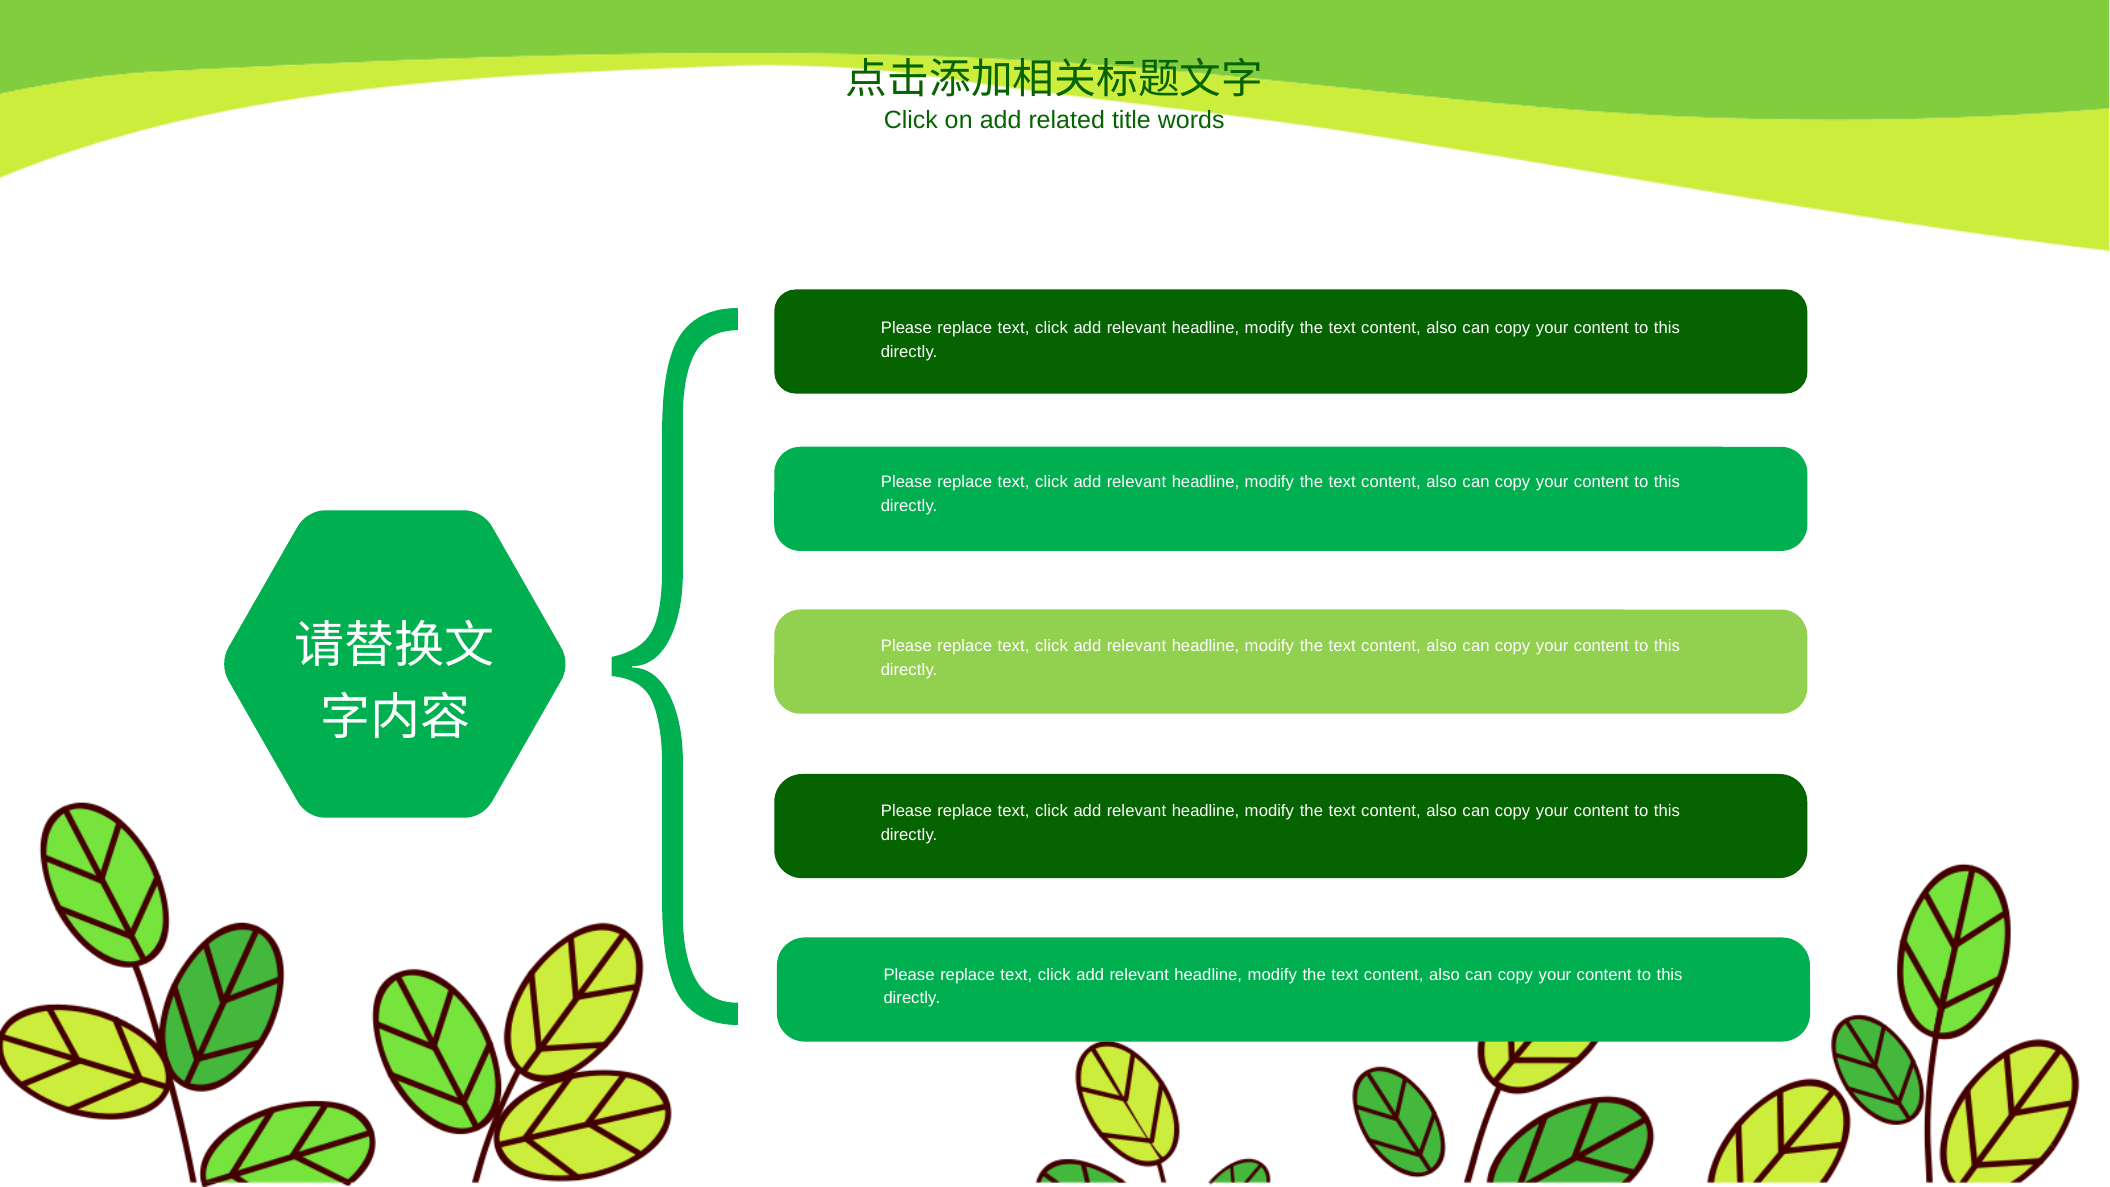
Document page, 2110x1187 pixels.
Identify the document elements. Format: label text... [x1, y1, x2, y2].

text_box [773, 608, 1809, 715]
text_box [611, 308, 738, 1025]
text_box 请替换文字内容 [290, 600, 500, 745]
text_box Click on add related title words [864, 95, 1246, 158]
text_box [773, 445, 1809, 552]
text_box Please replace text, click add relevant headline, modify the text content, also can copy your content to this directly. [880, 467, 1682, 516]
text_box [775, 936, 1812, 1043]
text_box Please replace text, click add relevant headline, modify the text content, also can copy your content to this directly. [880, 631, 1682, 680]
text_box [773, 288, 1809, 395]
text_box Please replace text, click add relevant headline, modify the text content, also can copy your content to this directly. [883, 959, 1685, 1008]
text_box [773, 772, 1809, 880]
text_box 点击添加相关标题文字 [803, 44, 1307, 107]
text_box Please replace text, click add relevant headline, modify the text content, also can copy your content to this directly. [880, 795, 1682, 844]
text_box Please replace text, click add relevant headline, modify the text content, also can copy your content to this directly. [880, 312, 1682, 361]
text_box [224, 510, 566, 818]
picture [0, 0, 2110, 1187]
